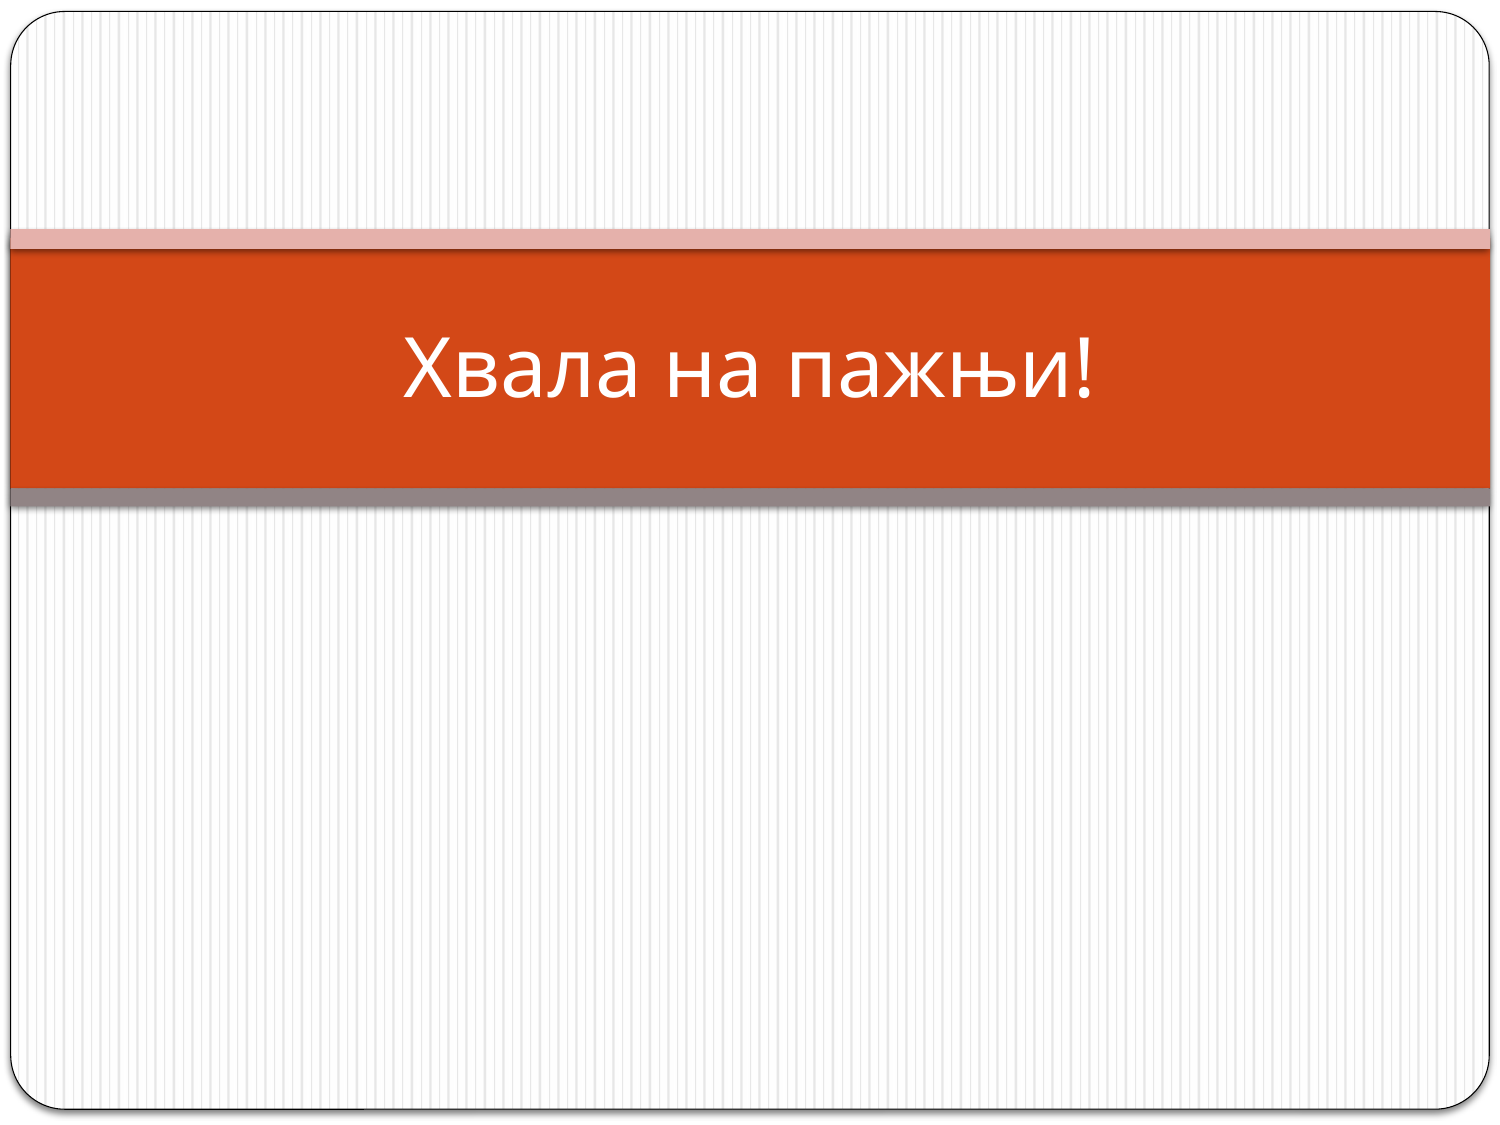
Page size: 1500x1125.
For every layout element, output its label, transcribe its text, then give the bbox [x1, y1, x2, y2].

title Хвала на пажњи! [75, 247, 1425, 489]
